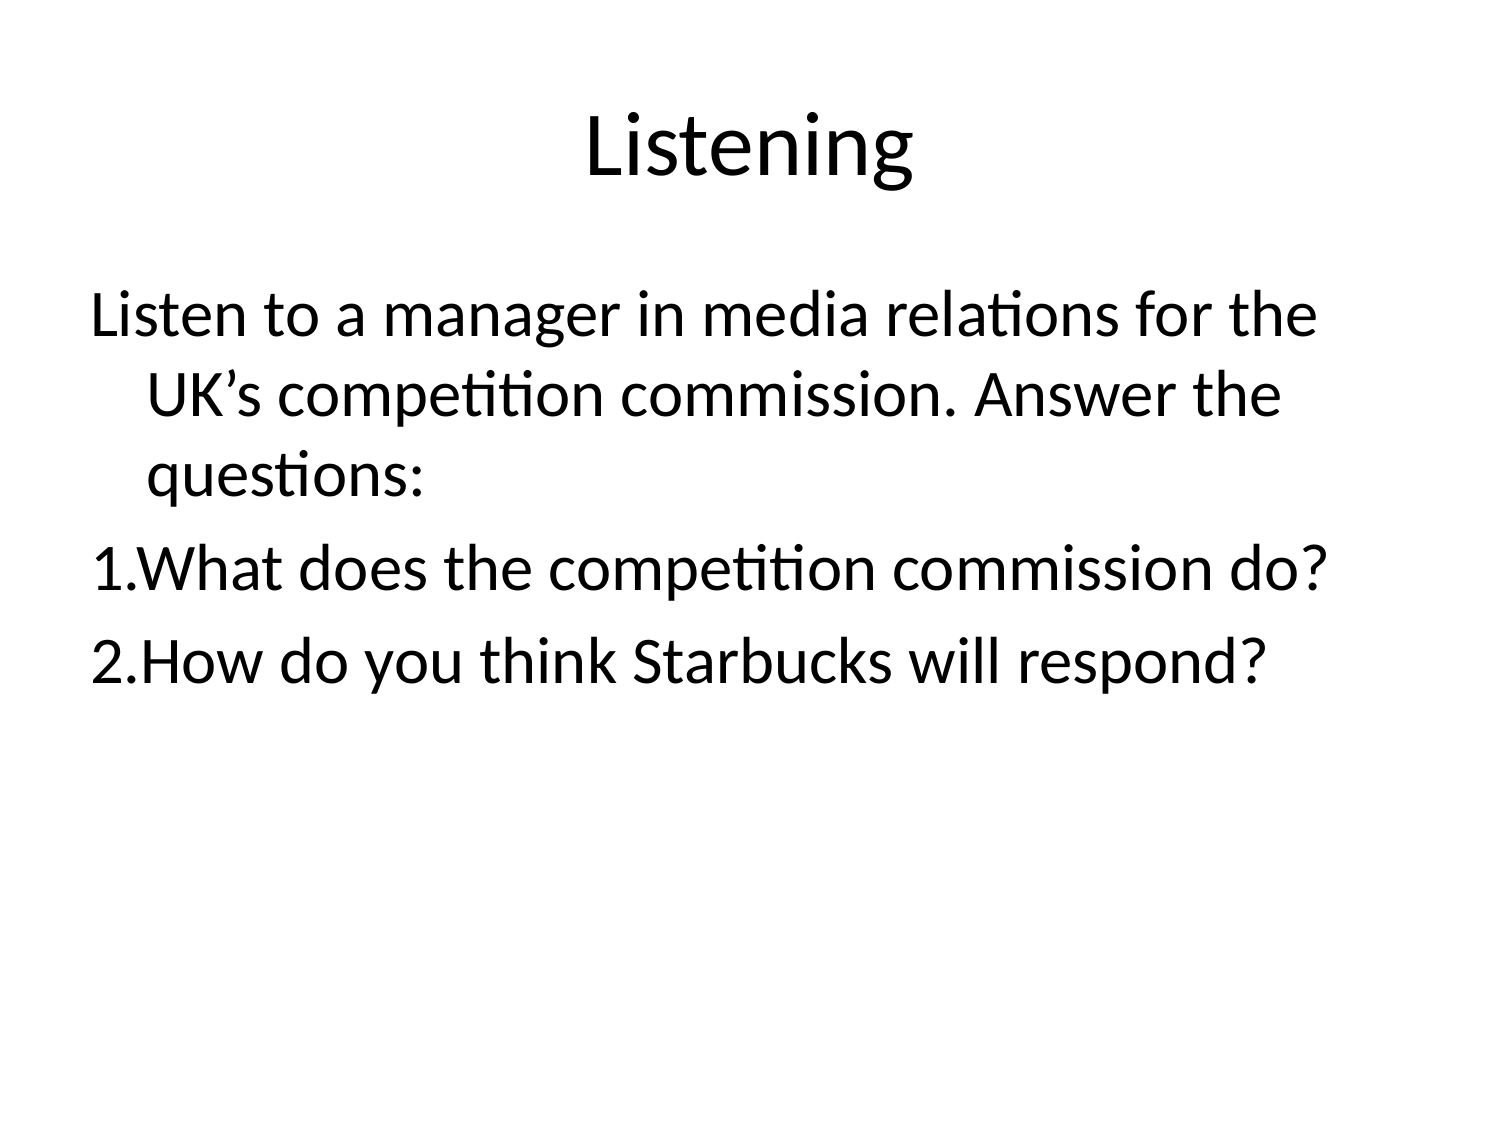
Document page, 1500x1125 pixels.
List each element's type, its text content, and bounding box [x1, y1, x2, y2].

title Listening [75, 45, 1425, 233]
list Listen to a manager in media relations for the UK’s competition commission. Answer the questions: 1.What does the competition commission do? 2.How do you think Starbucks will respond? [75, 262, 1425, 1005]
